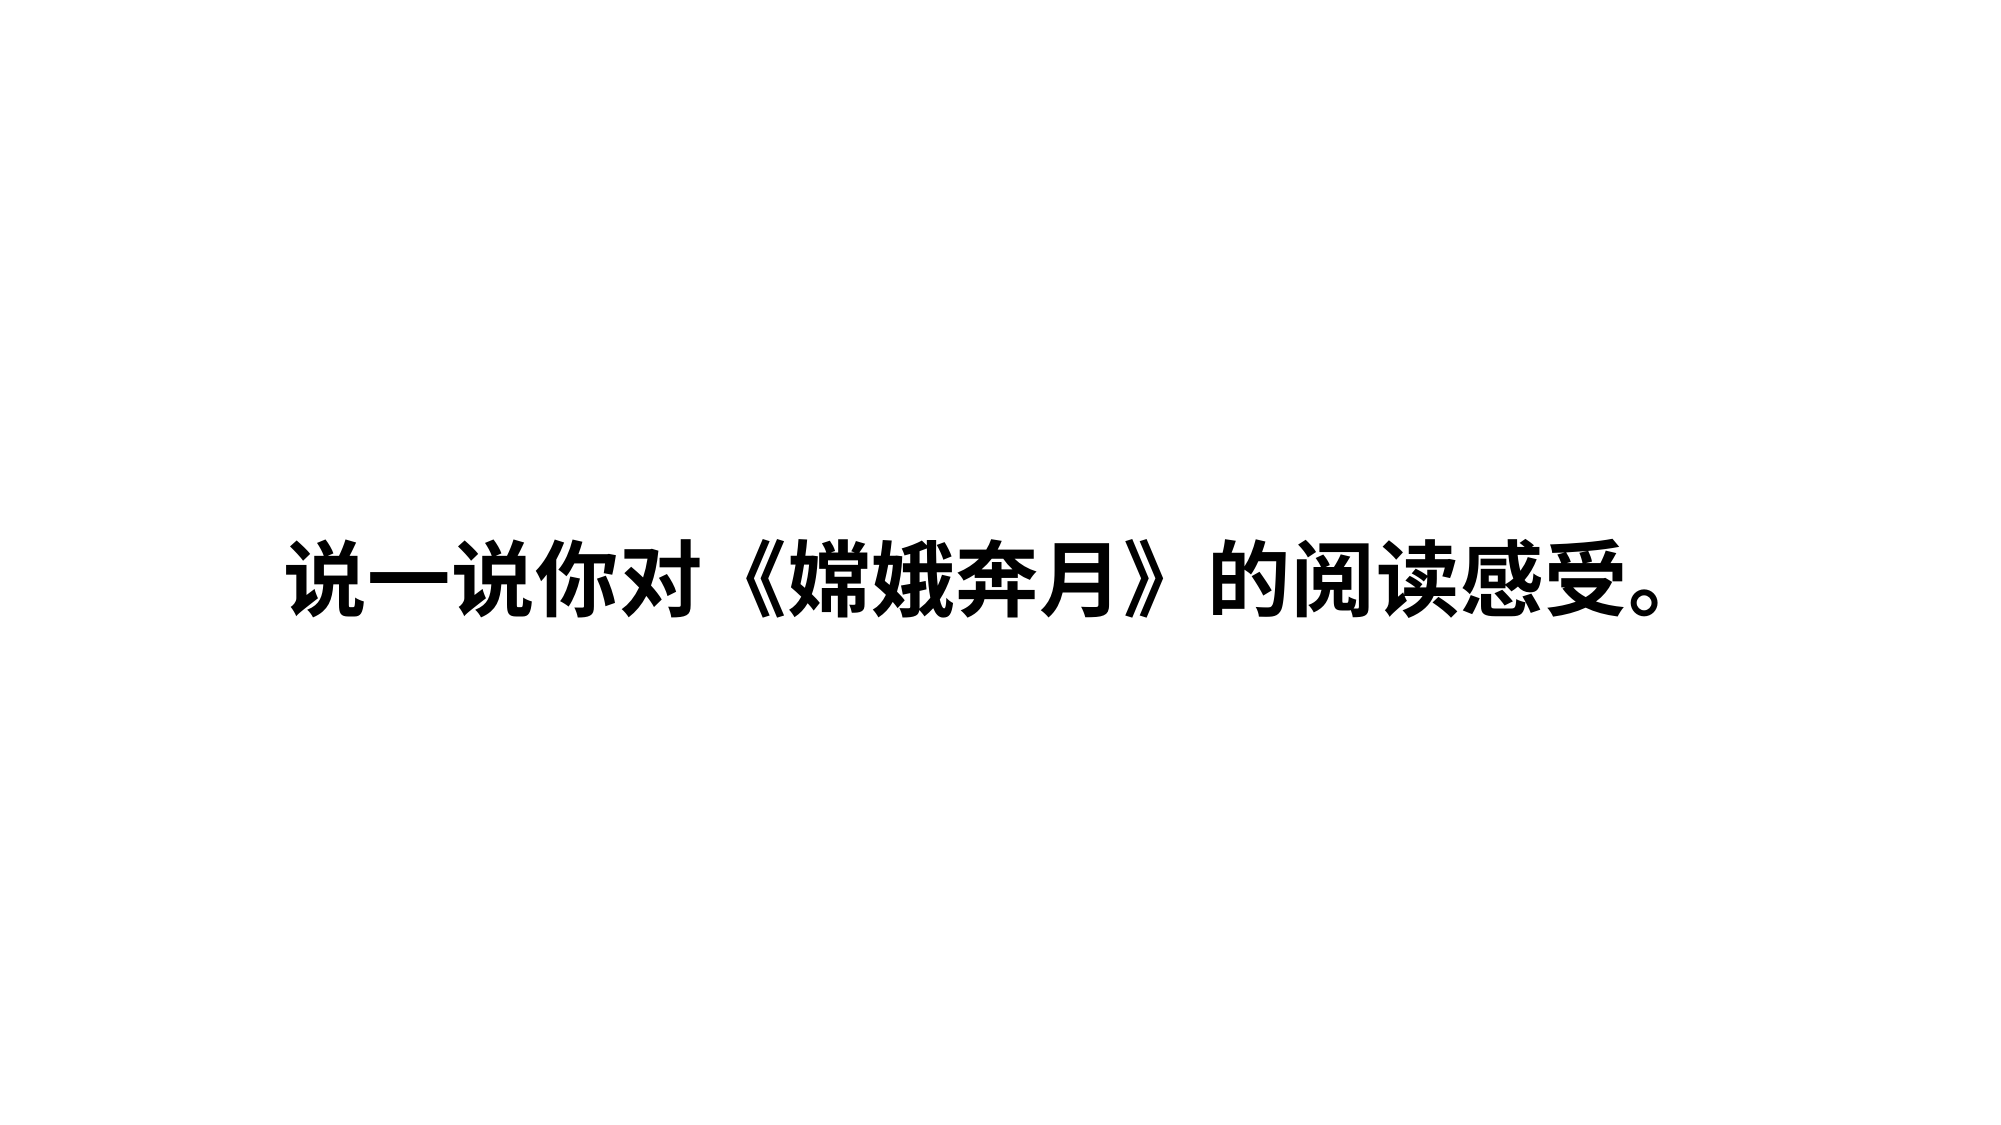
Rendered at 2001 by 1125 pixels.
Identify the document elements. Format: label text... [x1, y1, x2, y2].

text_box 说一说你对《嫦娥奔月》的阅读感受。 [218, 469, 1643, 635]
